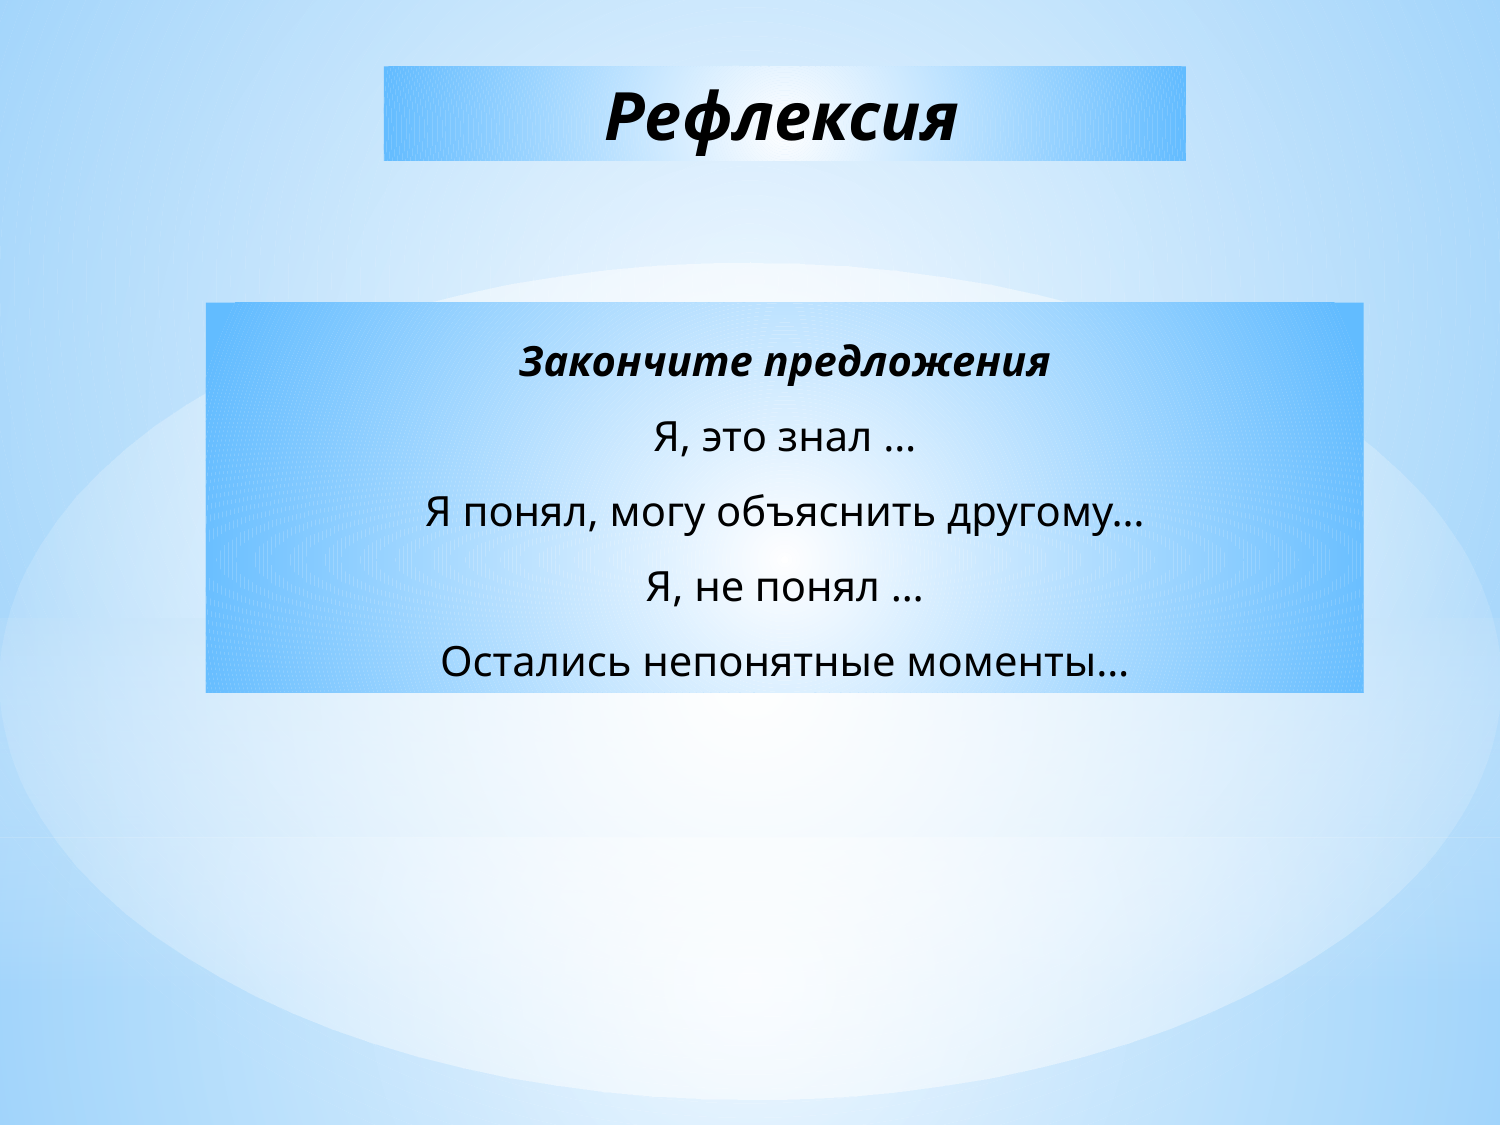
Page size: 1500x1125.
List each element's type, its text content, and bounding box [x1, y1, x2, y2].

text_box Закончите предложения Я, это знал … Я понял, могу объяснить другому… Я, не понял … Остались непонятные моменты… [205, 302, 1364, 693]
text_box Рефлексия [383, 66, 1186, 161]
